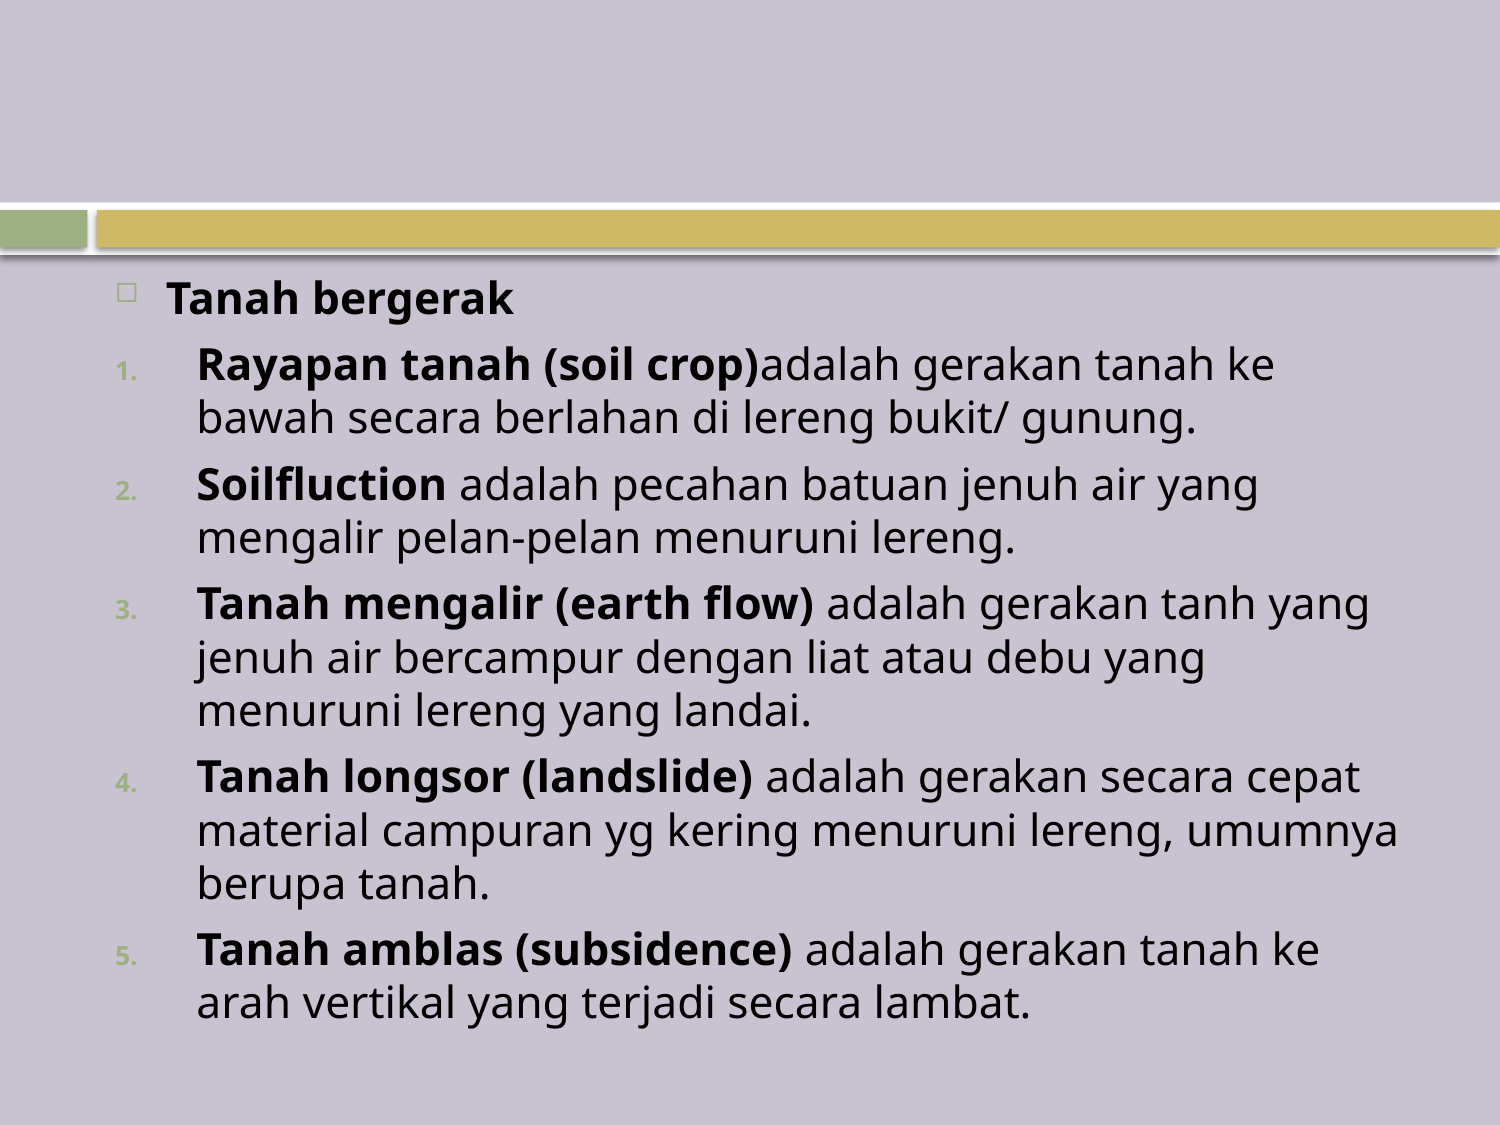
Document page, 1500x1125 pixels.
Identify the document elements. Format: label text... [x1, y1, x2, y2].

list Tanah bergerak Rayapan tanah (soil crop)adalah gerakan tanah ke bawah secara berlahan di lereng bukit/ gunung. Soilfluction adalah pecahan batuan jenuh air yang mengalir pelan-pelan menuruni lereng. Tanah mengalir (earth flow) adalah gerakan tanh yang jenuh air bercampur dengan liat atau debu yang menuruni lereng yang landai. Tanah longsor (landslide) adalah gerakan secara cepat material campuran yg kering menuruni lereng, umumnya berupa tanah. Tanah amblas (subsidence) adalah gerakan tanah ke arah vertikal yang terjadi secara lambat. [100, 262, 1438, 1043]
